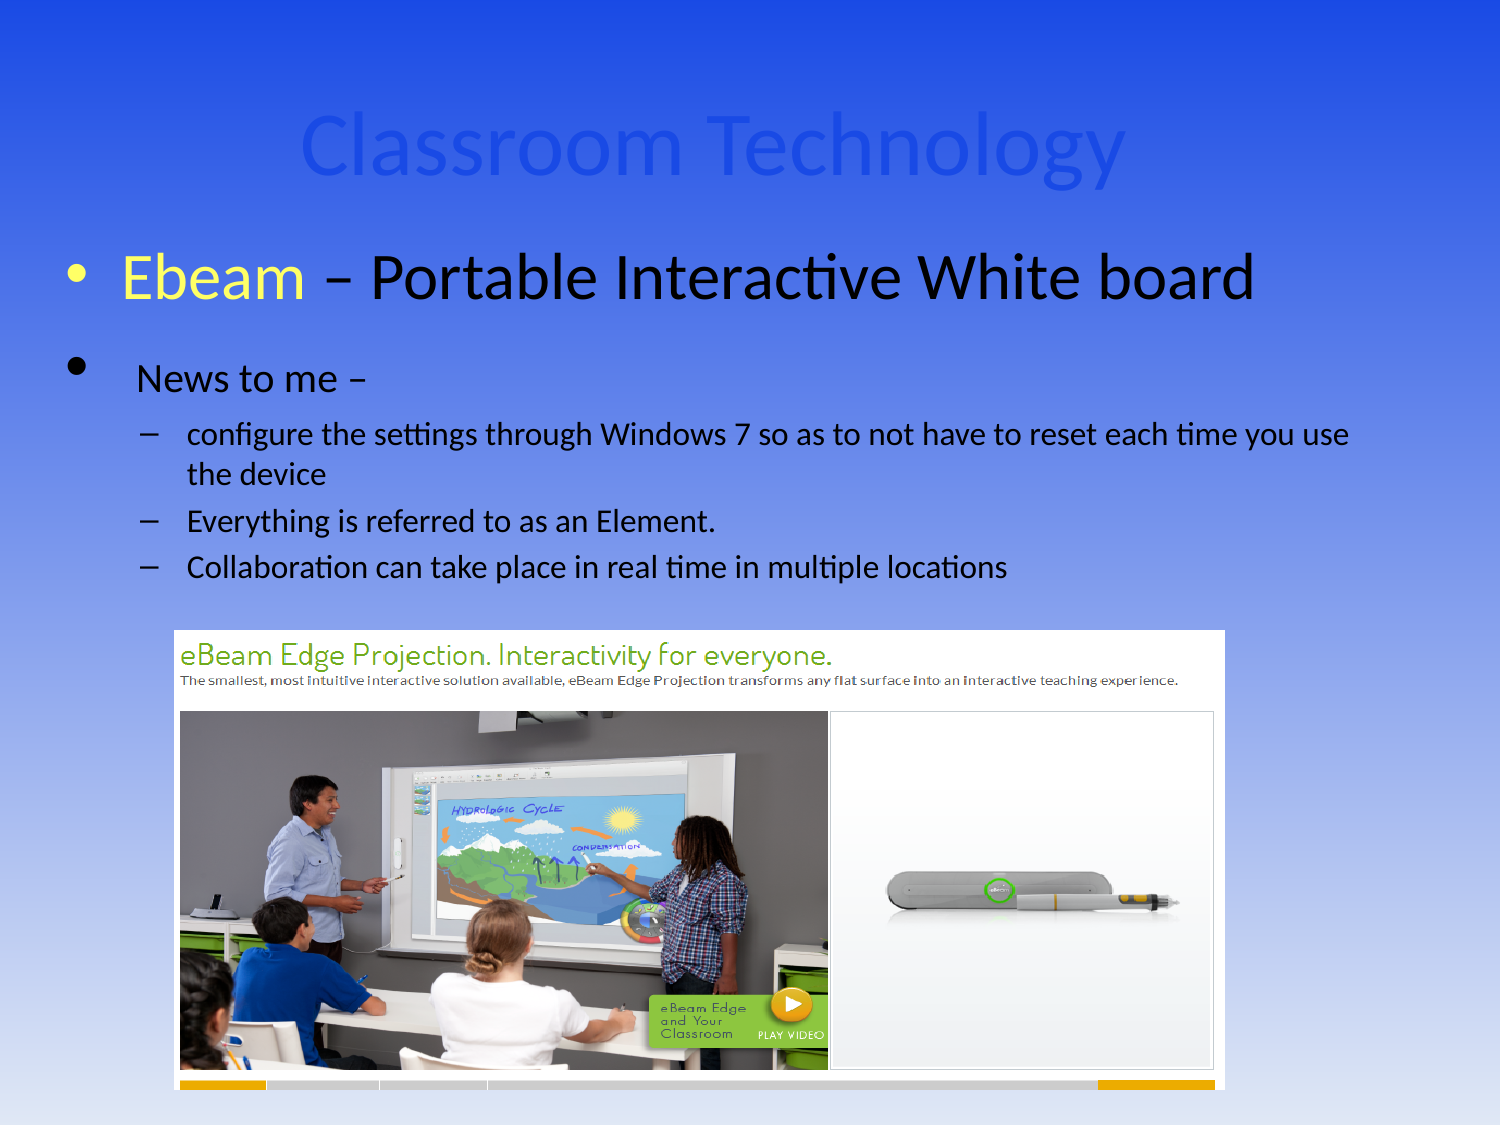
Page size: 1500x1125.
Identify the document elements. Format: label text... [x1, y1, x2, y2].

picture [174, 630, 1226, 1090]
list Ebeam – Portable Interactive White board News to me – configure the settings through Windows 7 so as to not have to reset each time you use the device Everything is referred to as an Element. Collaboration can take place in real time in multiple locations [50, 224, 1400, 968]
title Classroom Technology [75, 45, 1425, 233]
